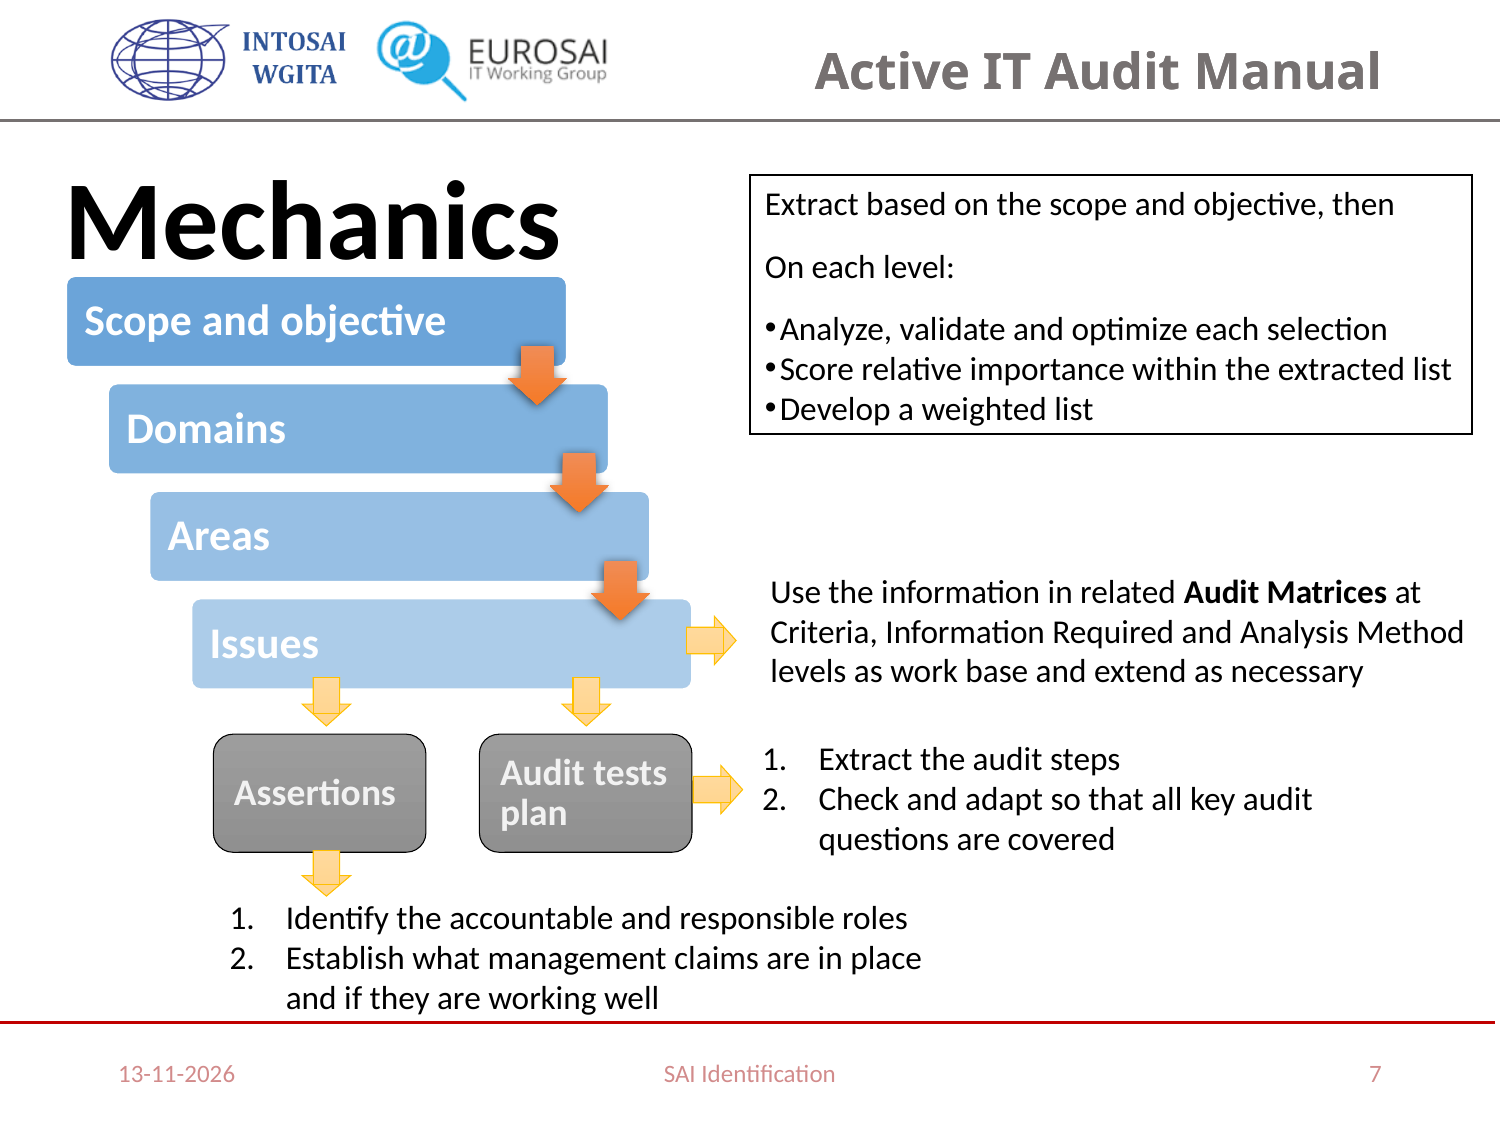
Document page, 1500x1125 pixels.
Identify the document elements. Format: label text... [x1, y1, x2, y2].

text_box Extract the audit steps Check and adapt so that all key audit questions are covered [747, 730, 1379, 865]
footer SAI Identification [496, 1042, 1004, 1103]
text_box Mechanics [49, 139, 578, 290]
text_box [687, 615, 736, 666]
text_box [693, 764, 743, 815]
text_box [65, 275, 693, 690]
text_box Use the information in related Audit Matrices at Criteria, Information Required and Analysis Method levels as work base and extend as necessary [755, 562, 1500, 697]
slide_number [103, 1042, 441, 1103]
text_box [302, 677, 351, 726]
text_box Extract based on the scope and objective, then On each level: Analyze, validate and optimize each selection Score relative importance within the extracted list Develop a weighted list [749, 174, 1473, 435]
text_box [562, 677, 611, 726]
text_box Identify the accountable and responsible roles Establish what management claims are in place and if they are working well [214, 888, 1243, 1024]
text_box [302, 850, 351, 897]
picture [103, 13, 363, 106]
text_box Assertions [212, 733, 427, 853]
slide_number 7 [1059, 1042, 1397, 1103]
text_box Audit tests plan [478, 733, 693, 853]
picture [375, 18, 619, 105]
